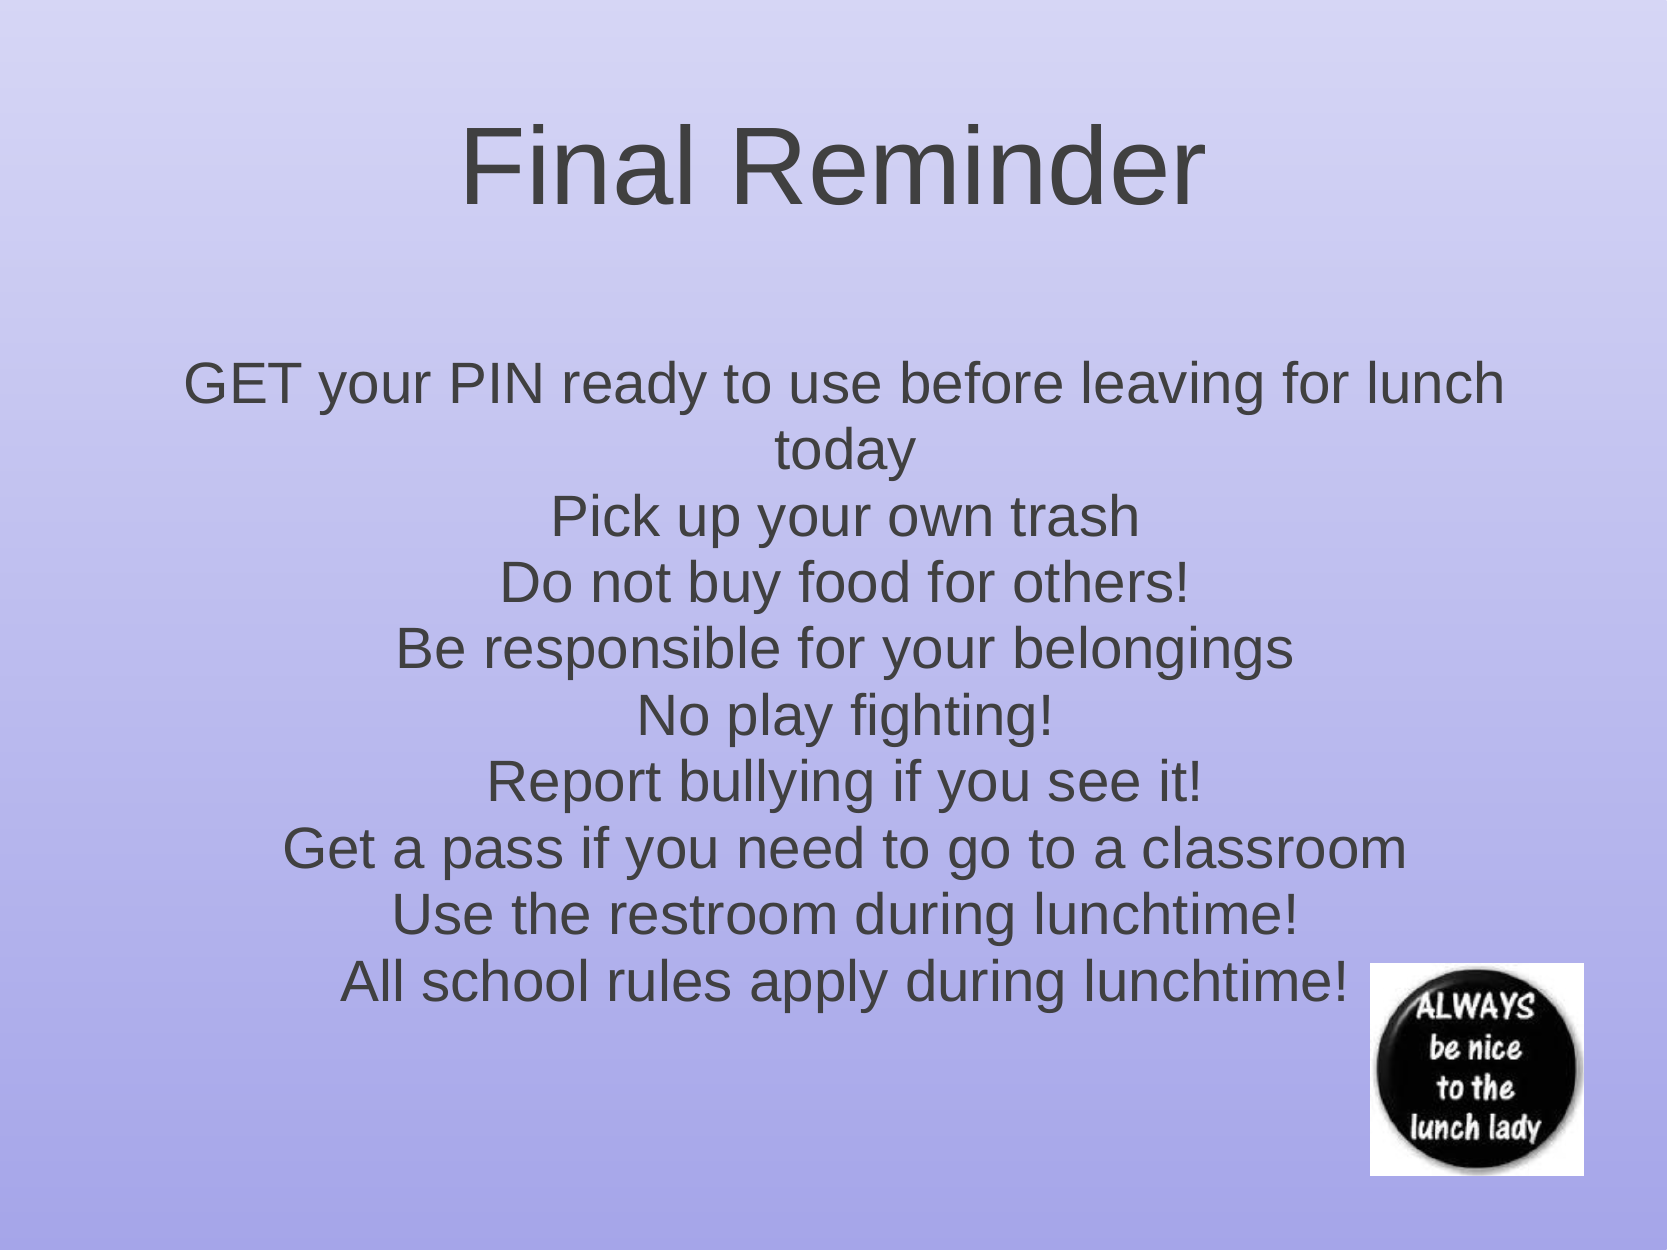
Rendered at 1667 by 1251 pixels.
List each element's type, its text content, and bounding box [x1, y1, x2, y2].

text_box GET your PIN ready to use before leaving for lunch today Pick up your own trash Do not buy food for others! Be responsible for your belongings No play fighting! Report bullying if you see it! Get a pass if you need to go to a classroom Use the restroom during lunchtime! All school rules apply during lunchtime! [120, 349, 1571, 1015]
picture [1370, 962, 1584, 1177]
title Final Reminder [171, 52, 1496, 281]
